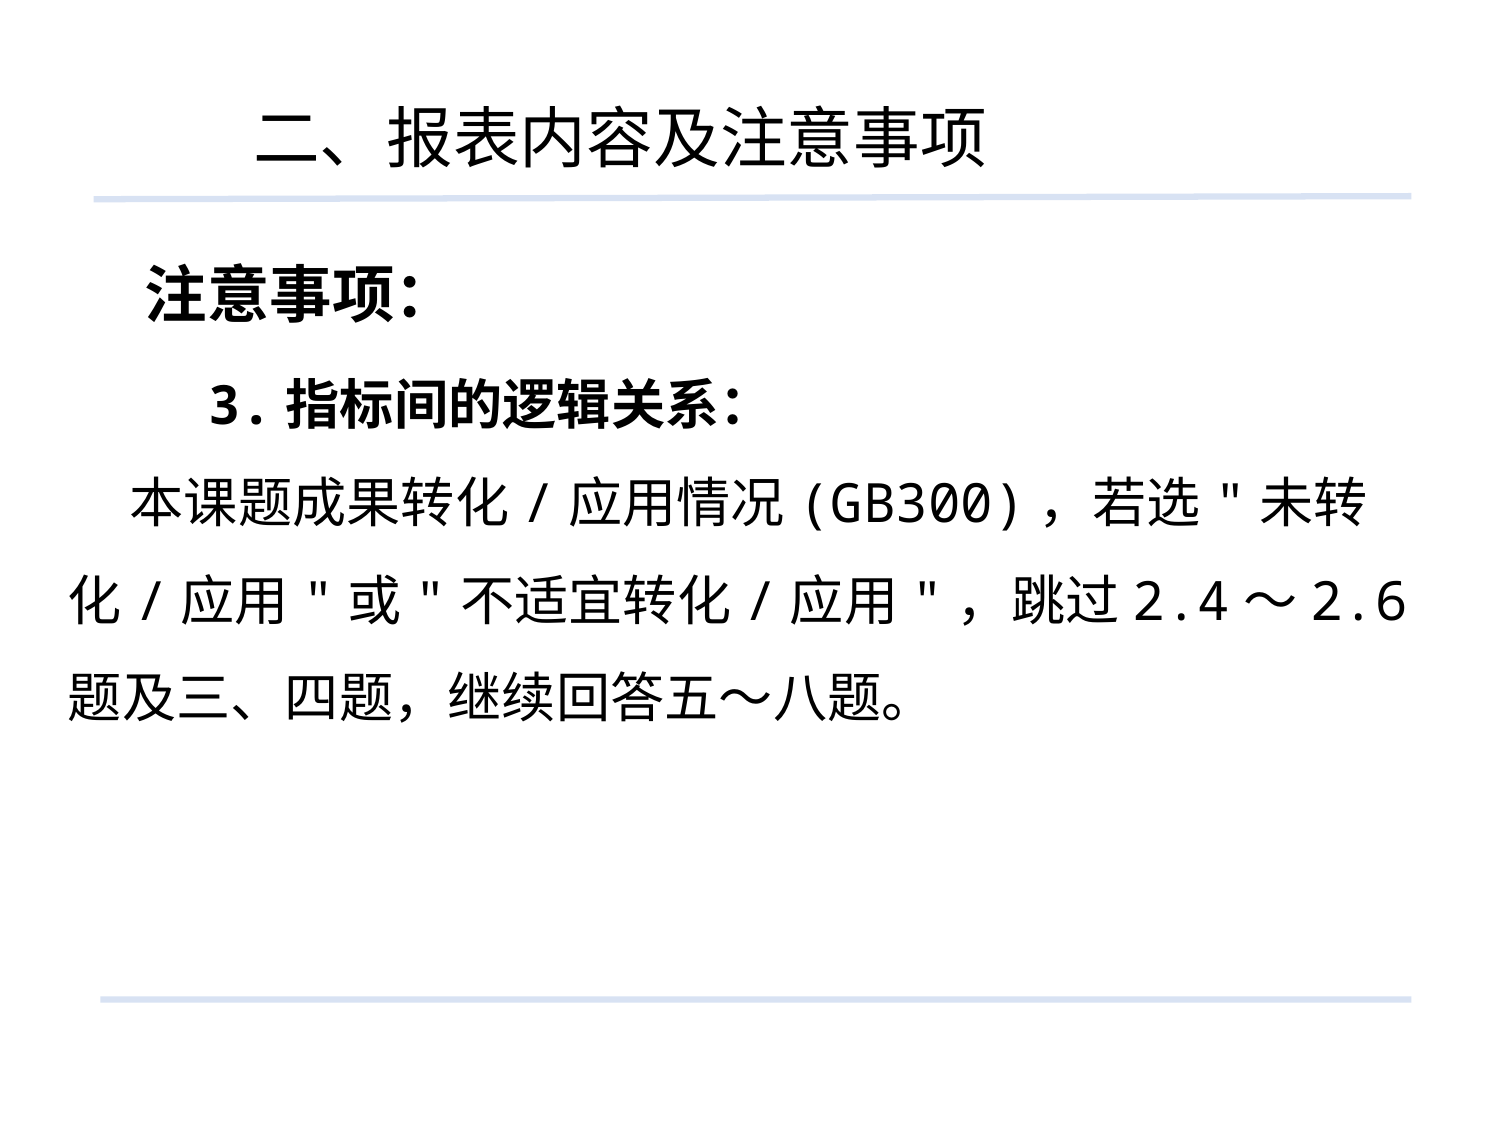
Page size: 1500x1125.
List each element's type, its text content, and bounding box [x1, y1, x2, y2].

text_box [93, 88, 1436, 1073]
text_box 注意事项： 3.指标间的逻辑关系： 本课题成果转化/应用情况(GB300)，若选"未转化/应用"或"不适宜转化/应用"，跳过2.4～2.6题及三、四题，继续回答五～八题。 [53, 243, 88, 1016]
